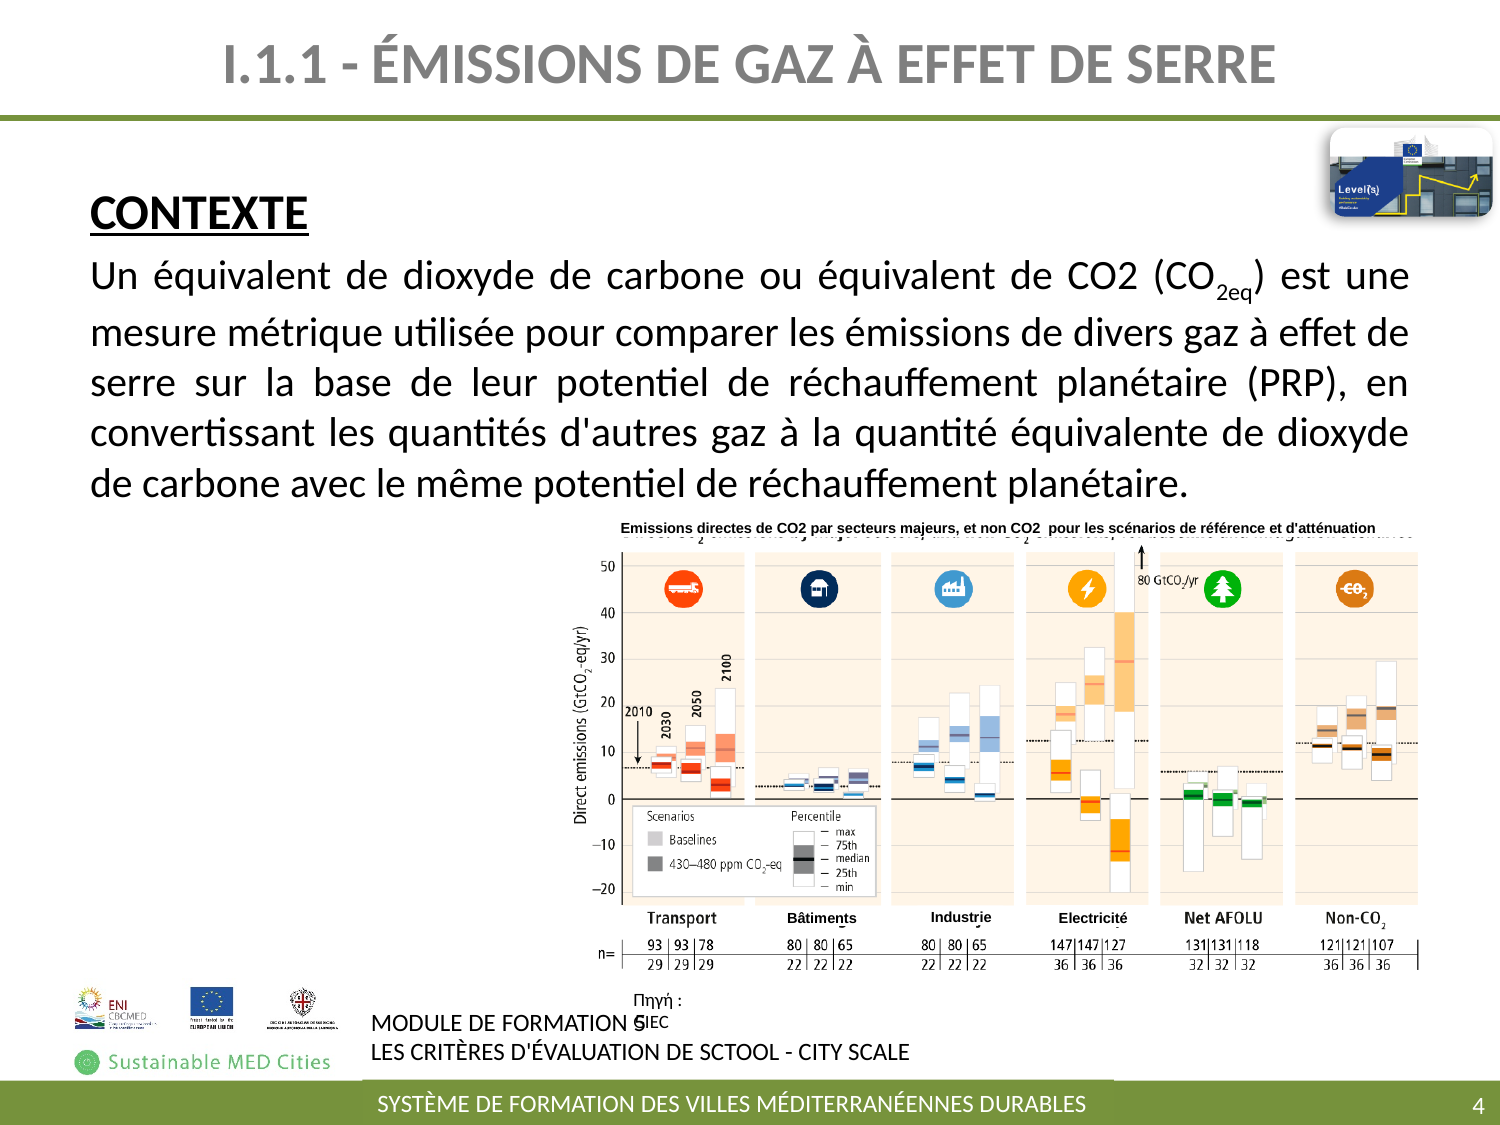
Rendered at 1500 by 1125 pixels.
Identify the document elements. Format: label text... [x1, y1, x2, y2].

title I.1.1 - ÉMISSIONS DE GAZ À EFFET DE SERRE [0, 0, 1500, 121]
list CONTEXTE Un équivalent de dioxyde de carbone ou équivalent de CO2 (CO2eq) est une mesure métrique utilisée pour comparer les émissions de divers gaz à effet de serre sur la base de leur potentiel de réchauffement planétaire (PRP), en convertissant les quantités d'autres gaz à la quantité équivalente de dioxyde de carbone avec le même potentiel de réchauffement planétaire. [75, 172, 1425, 915]
slide_number ‹#› [1399, 1074, 1500, 1125]
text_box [571, 520, 1426, 1019]
text_box SYSTÈME DE FORMATION DES VILLES MÉDITERRANÉENNES DURABLES [362, 1079, 1114, 1125]
picture [1329, 127, 1493, 217]
picture [62, 978, 356, 1080]
